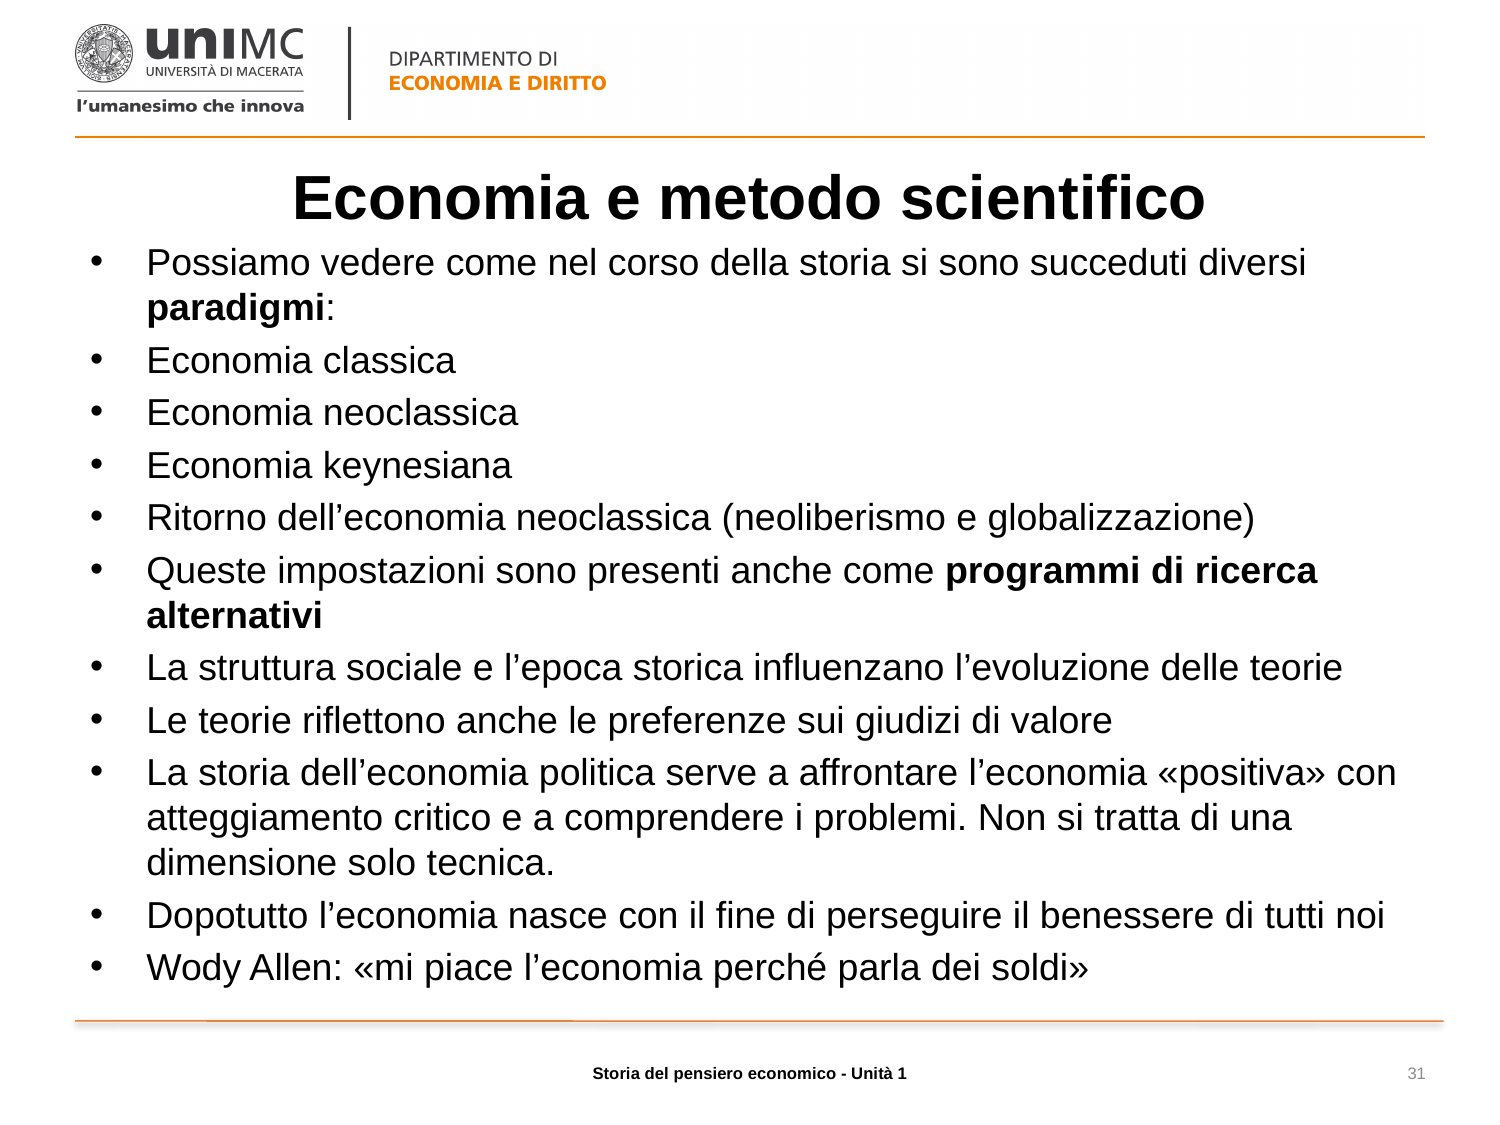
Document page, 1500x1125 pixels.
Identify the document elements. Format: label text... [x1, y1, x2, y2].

title Economia e metodo scientifico [75, 149, 1425, 230]
picture [75, 24, 1425, 138]
footer Storia del pensiero economico - Unità 1 [512, 1042, 988, 1103]
list Possiamo vedere come nel corso della storia si sono succeduti diversi paradigmi: Economia classica Economia neoclassica Economia keynesiana Ritorno dell’economia neoclassica (neoliberismo e globalizzazione) Queste impostazioni sono presenti anche come programmi di ricerca alternativi La struttura sociale e l’epoca storica influenzano l’evoluzione delle teorie Le teorie riflettono anche le preferenze sui giudizi di valore La storia dell’economia politica serve a affrontare l’economia «positiva» con atteggiamento critico e a comprendere i problemi. Non si tratta di una dimensione solo tecnica. Dopotutto l’economia nasce con il fine di perseguire il benessere di tutti noi Wody Allen: «mi piace l’economia perché parla dei soldi» [75, 230, 1425, 974]
slide_number 31 [1091, 1042, 1442, 1103]
